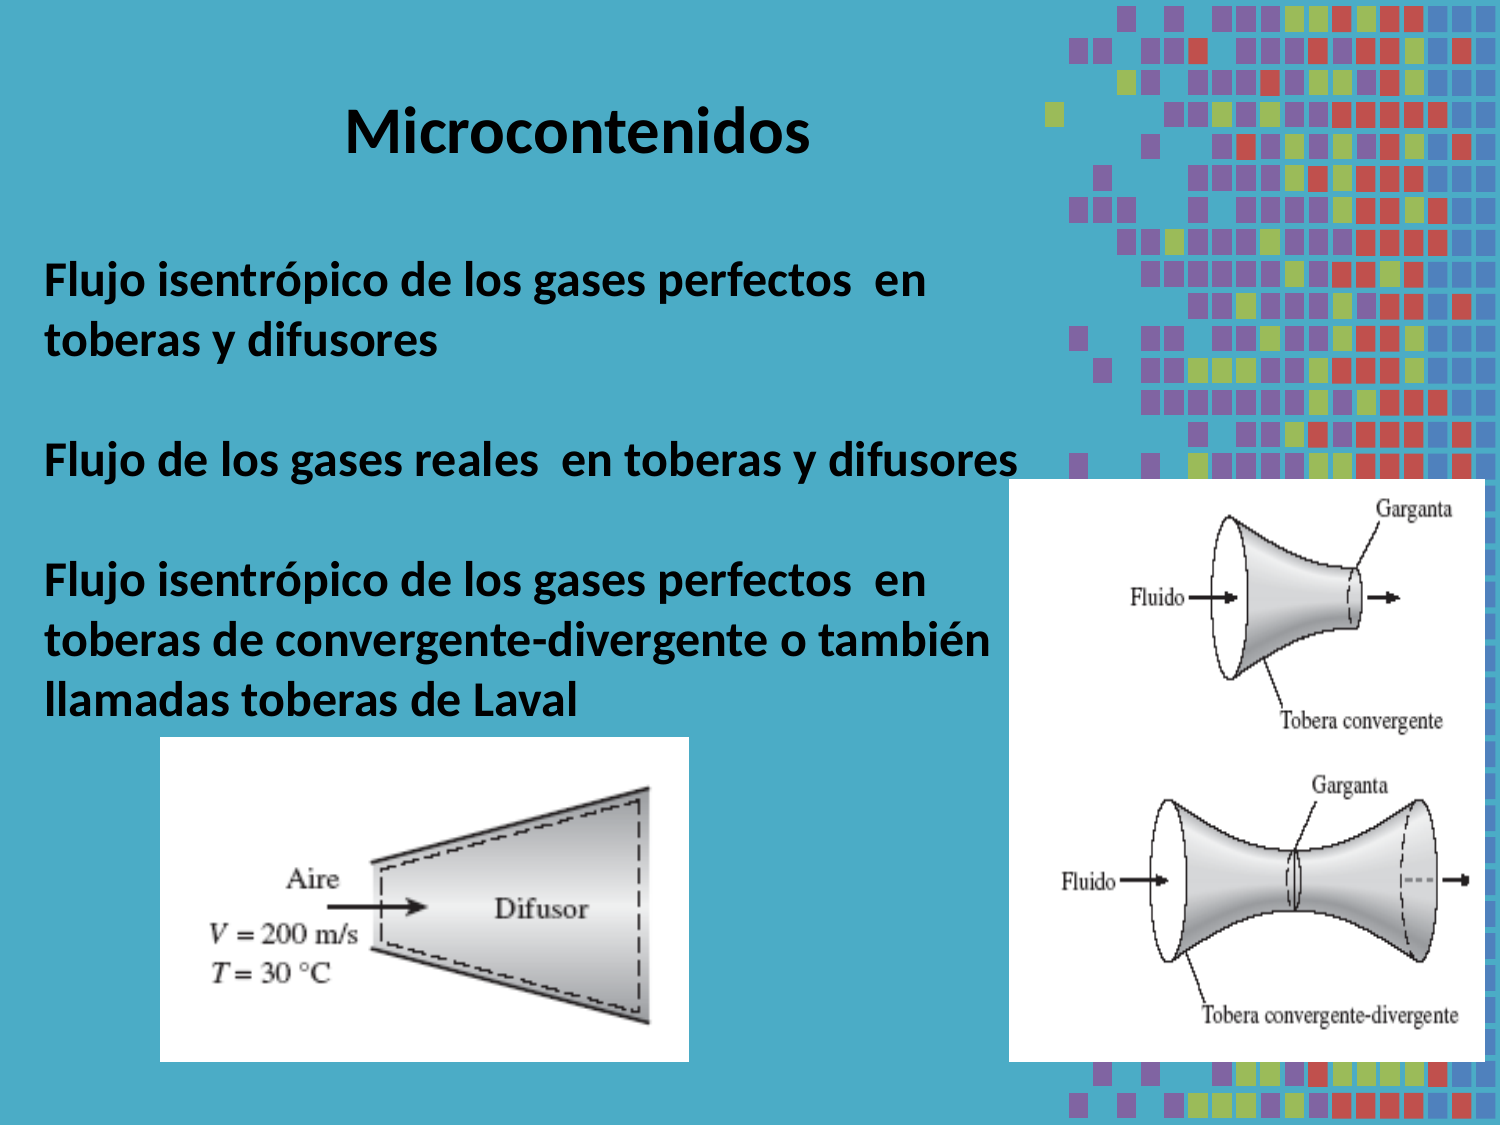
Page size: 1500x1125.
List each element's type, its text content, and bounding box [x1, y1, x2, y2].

title Microcontenidos Flujo isentrópico de los gases perfectos en toberas y difusores Flujo de los gases reales en toberas y difusores Flujo isentrópico de los gases perfectos en toberas de convergente-divergente o también llamadas toberas de Laval [29, 0, 1069, 870]
picture [1009, 479, 1486, 1062]
picture [160, 736, 690, 1062]
